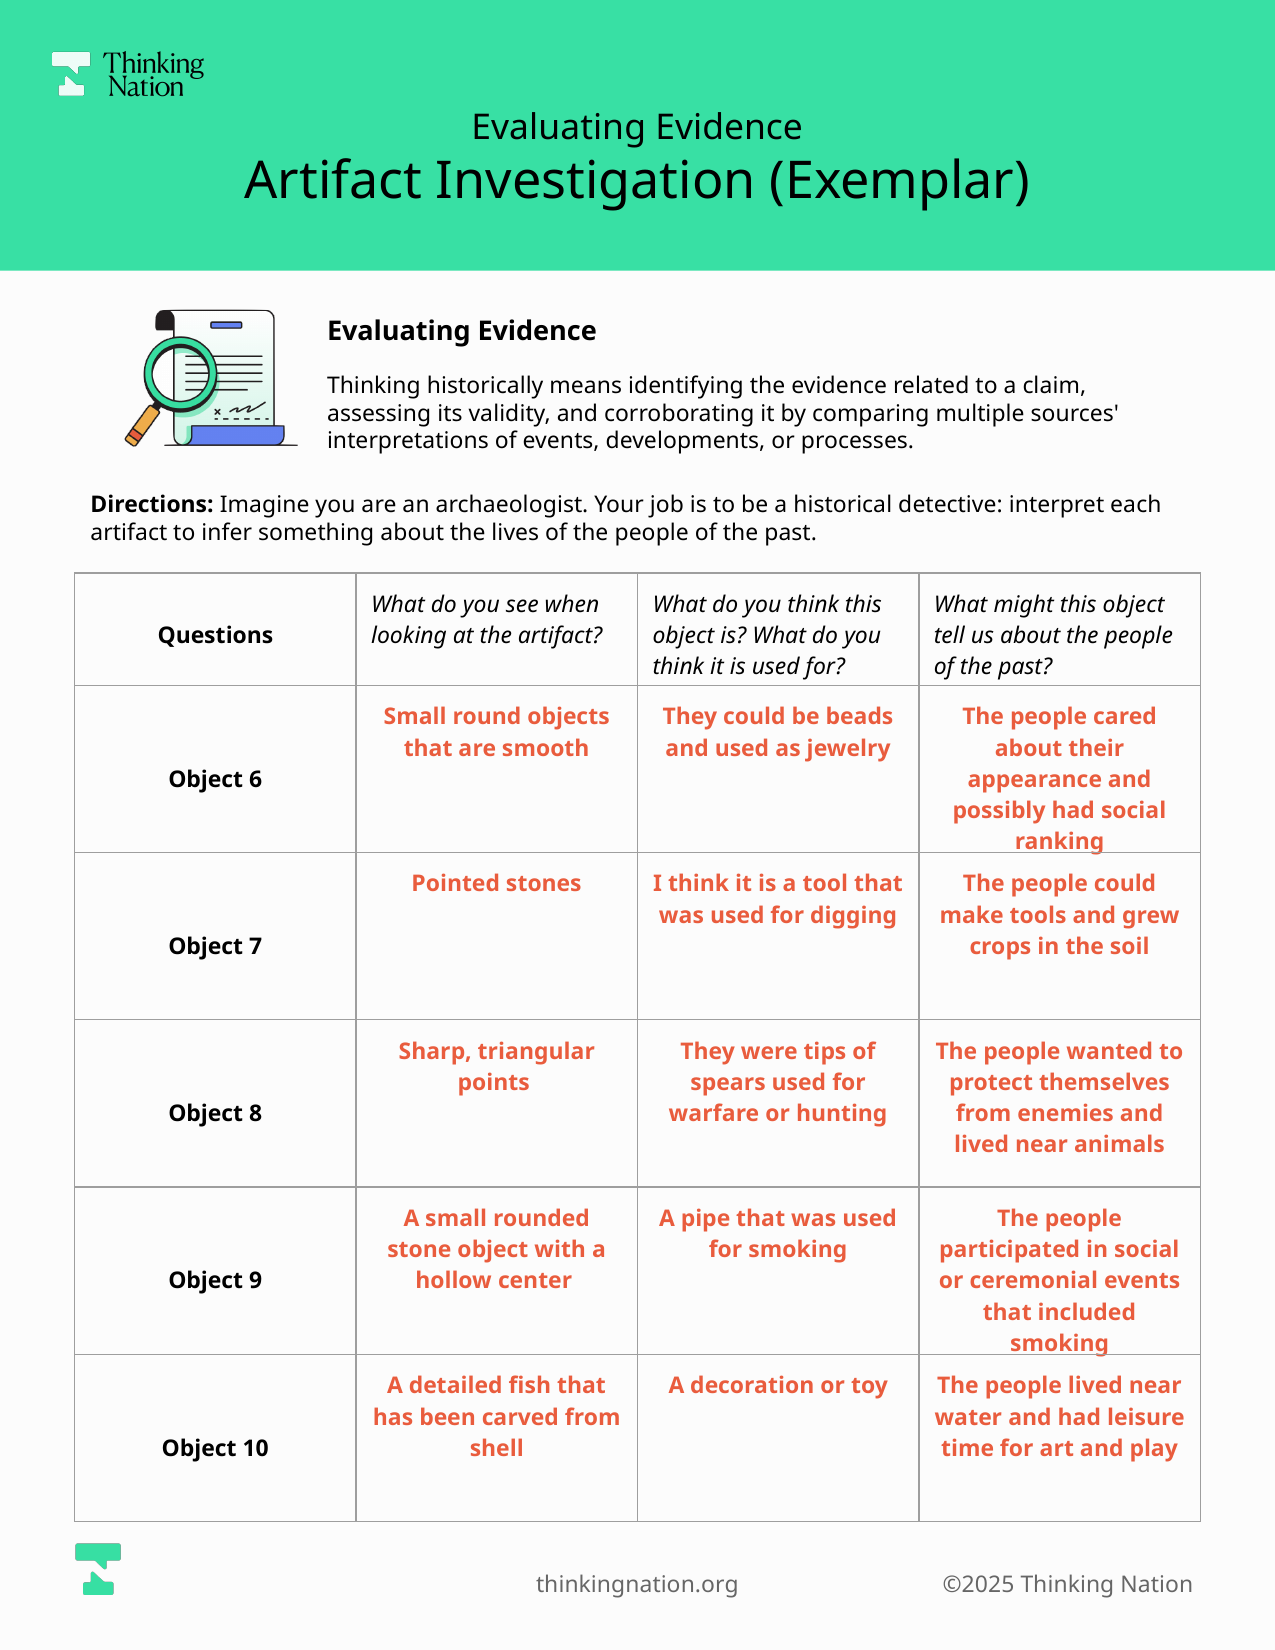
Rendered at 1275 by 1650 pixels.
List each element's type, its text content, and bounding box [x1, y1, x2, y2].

text_box Directions: Imagine you are an archaeologist. Your job is to be a historical detective: interpret each artifact to infer something about the lives of the people of the past. [75, 474, 1201, 560]
text_box Evaluating Evidence Artifact Investigation (Exemplar) [0, 0, 1275, 271]
table_cell A detailed fish that has been carved from shell [357, 1355, 637, 1521]
table_header What do you think this object is? What do you think it is used for? [638, 574, 918, 685]
picture [113, 280, 309, 476]
table_cell Small round objects that are smooth [357, 686, 637, 852]
text_box thinkingnation.org [486, 1553, 789, 1605]
table_cell The people cared about their appearance and possibly had social ranking [920, 686, 1200, 852]
table_cell A decoration or toy [638, 1355, 918, 1521]
table_cell Object 6 [75, 686, 355, 852]
table_cell I think it is a tool that was used for digging [638, 853, 918, 1019]
table_cell They were tips of spears used for warfare or hunting [638, 1020, 918, 1186]
table_cell Pointed stones [357, 853, 637, 1019]
table_cell A pipe that was used for smoking [638, 1188, 918, 1354]
table_cell The people wanted to protect themselves from enemies and lived near animals [920, 1020, 1200, 1186]
table_header What do you see when looking at the artifact? [357, 574, 637, 685]
picture [35, 37, 210, 110]
table_cell They could be beads and used as jewelry [638, 686, 918, 852]
table_header Questions [75, 574, 355, 685]
table_cell A small rounded stone object with a hollow center [357, 1188, 637, 1354]
picture [62, 1533, 134, 1605]
table_cell Object 7 [75, 853, 355, 1019]
table_cell Sharp, triangular points [357, 1020, 637, 1186]
table_cell Object 9 [75, 1188, 355, 1354]
text_box ©2025 Thinking Nation [907, 1553, 1210, 1605]
table_cell Object 10 [75, 1355, 355, 1521]
table_header What might this object tell us about the people of the past? [920, 574, 1200, 685]
table_cell The people could make tools and grew crops in the soil [920, 853, 1200, 1019]
text_box Evaluating Evidence Thinking historically means identifying the evidence related to a claim, assessing its validity, and corroborating it by comparing multiple sources' interpretations of events, developments, or processes. [313, 294, 1201, 462]
table_cell The people participated in social or ceremonial events that included smoking [920, 1188, 1200, 1354]
table_cell Object 8 [75, 1020, 355, 1186]
table_cell The people lived near water and had leisure time for art and play [920, 1355, 1200, 1521]
